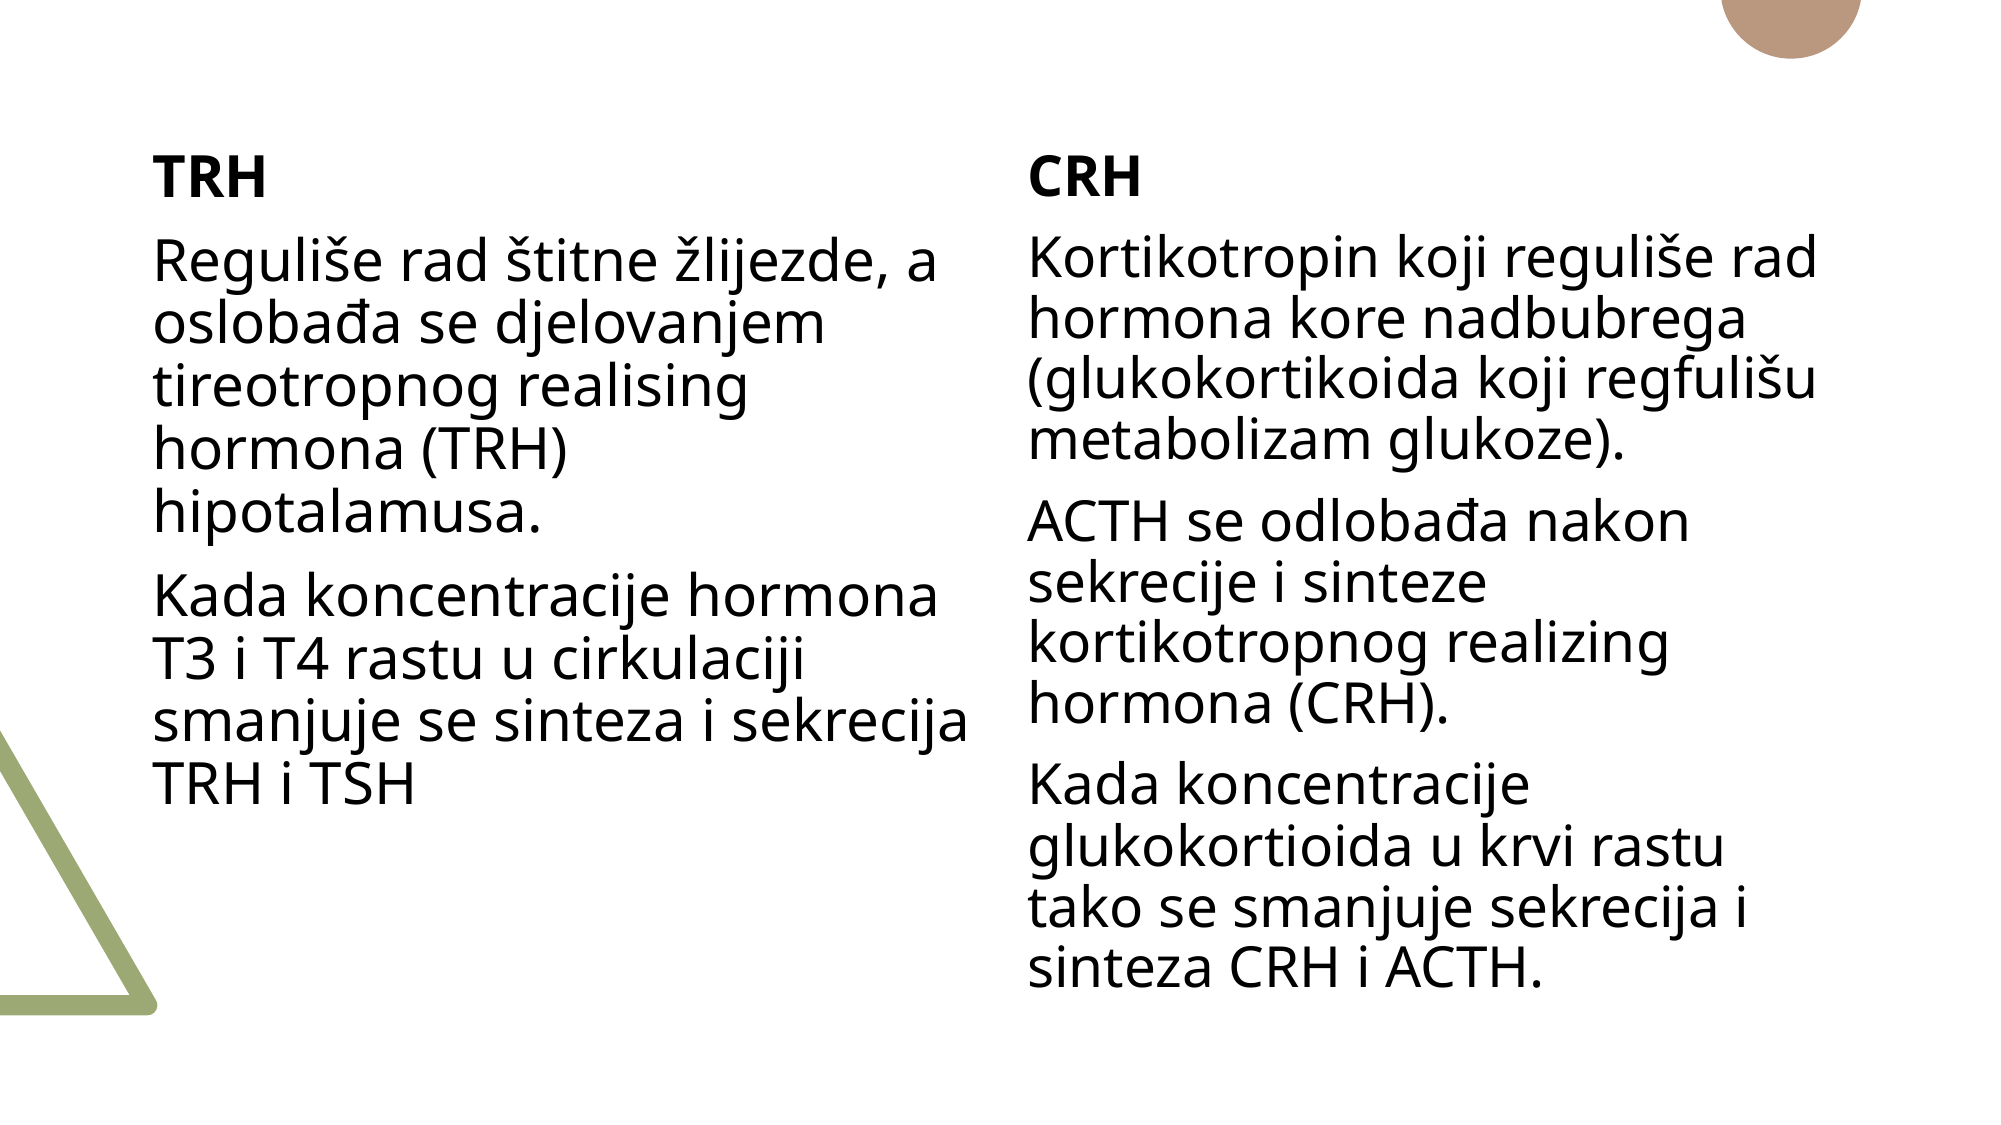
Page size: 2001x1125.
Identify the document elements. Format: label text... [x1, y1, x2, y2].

list CRH Kortikotropin koji reguliše rad hormona kore nadbubrega (glukokortikoida koji regfulišu metabolizam glukoze). ACTH se odlobađa nakon sekrecije i sinteze kortikotropnog realizing hormona (CRH). Kada koncentracije glukokortioida u krvi rastu tako se smanjuje sekrecija i sinteza CRH i ACTH. [1012, 139, 1863, 1014]
list TRH Reguliše rad štitne žlijezde, a oslobađa se djelovanjem tireotropnog realising hormona (TRH) hipotalamusa. Kada koncentracije hormona T3 i T4 rastu u cirkulaciji smanjuje se sinteza i sekrecija TRH i TSH [137, 139, 988, 1014]
